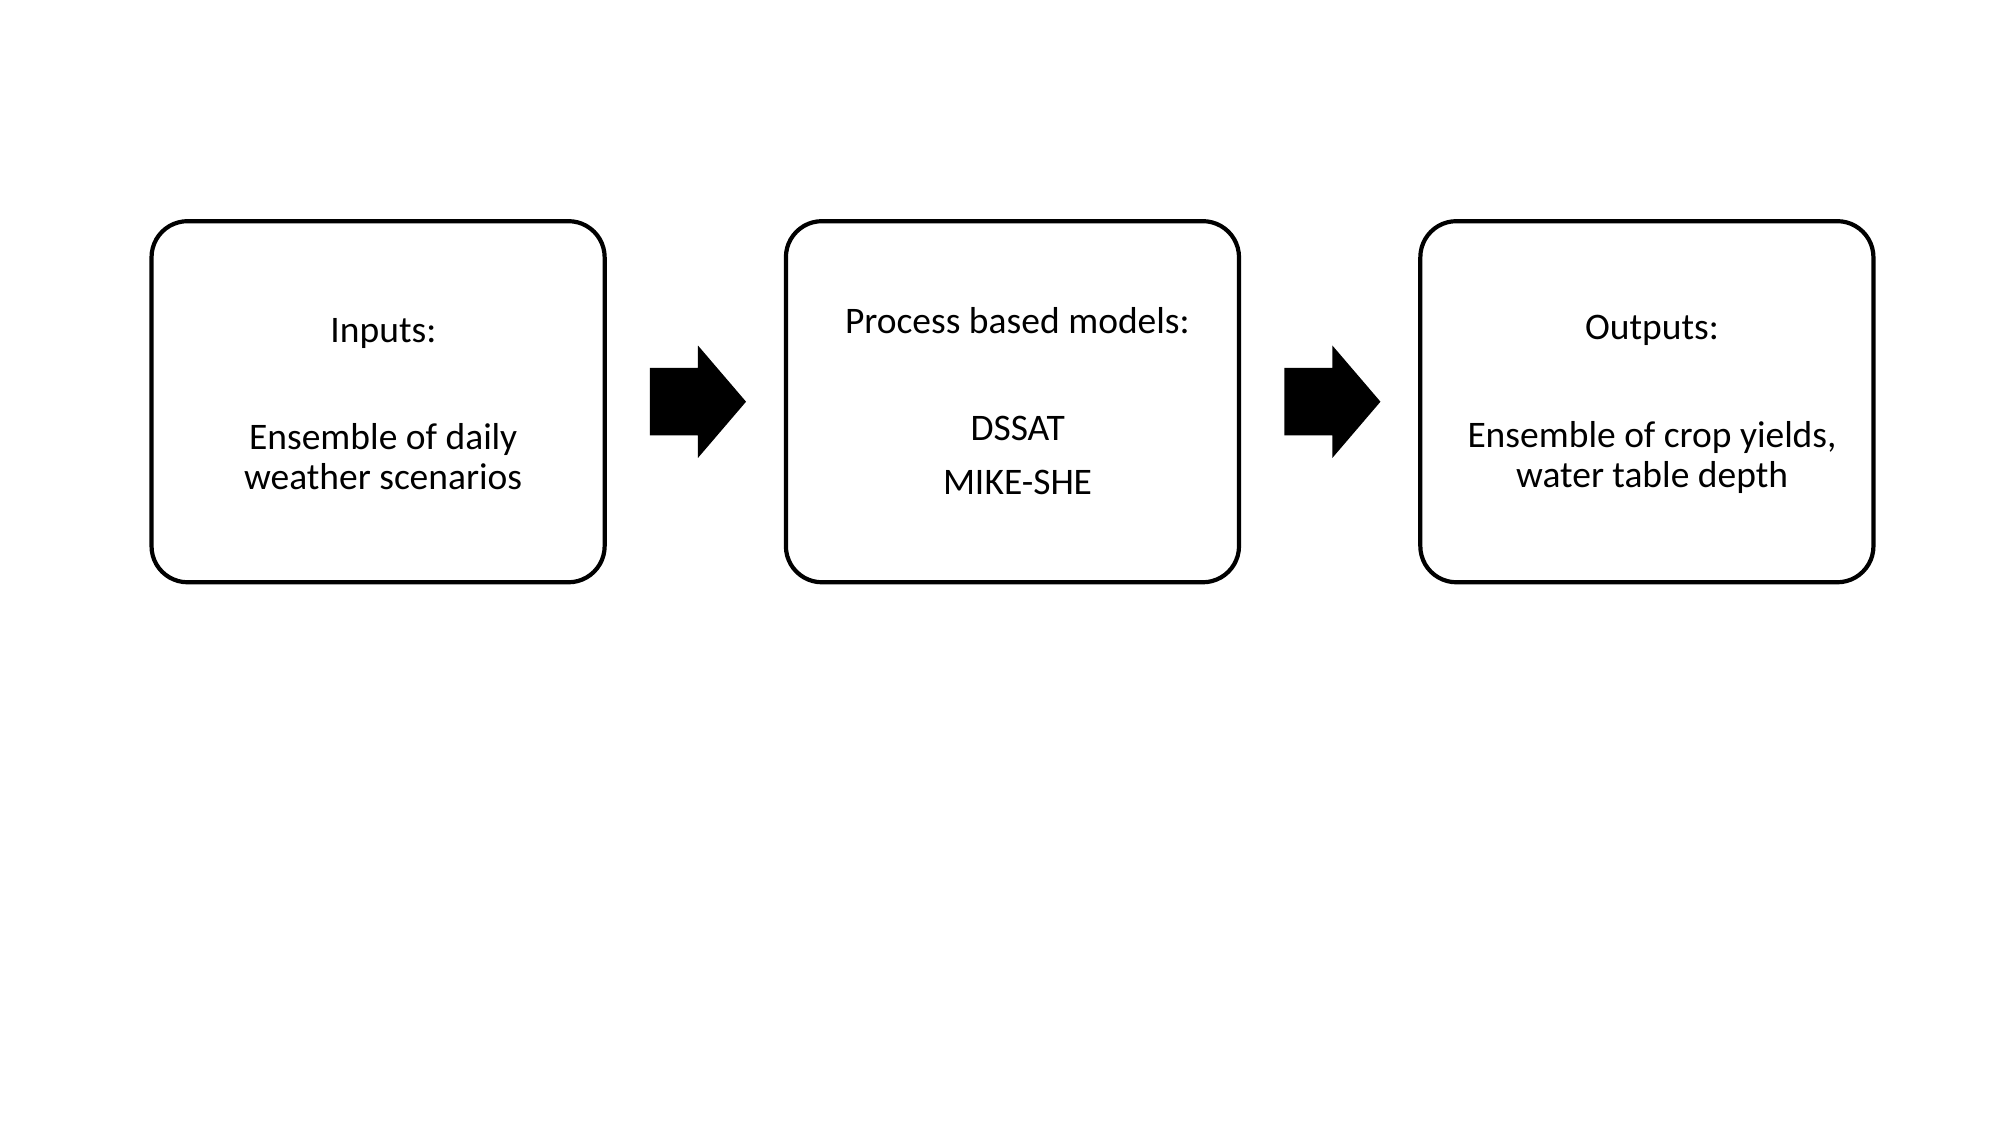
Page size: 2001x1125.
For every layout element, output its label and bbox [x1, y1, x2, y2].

text_box [149, 217, 1875, 586]
